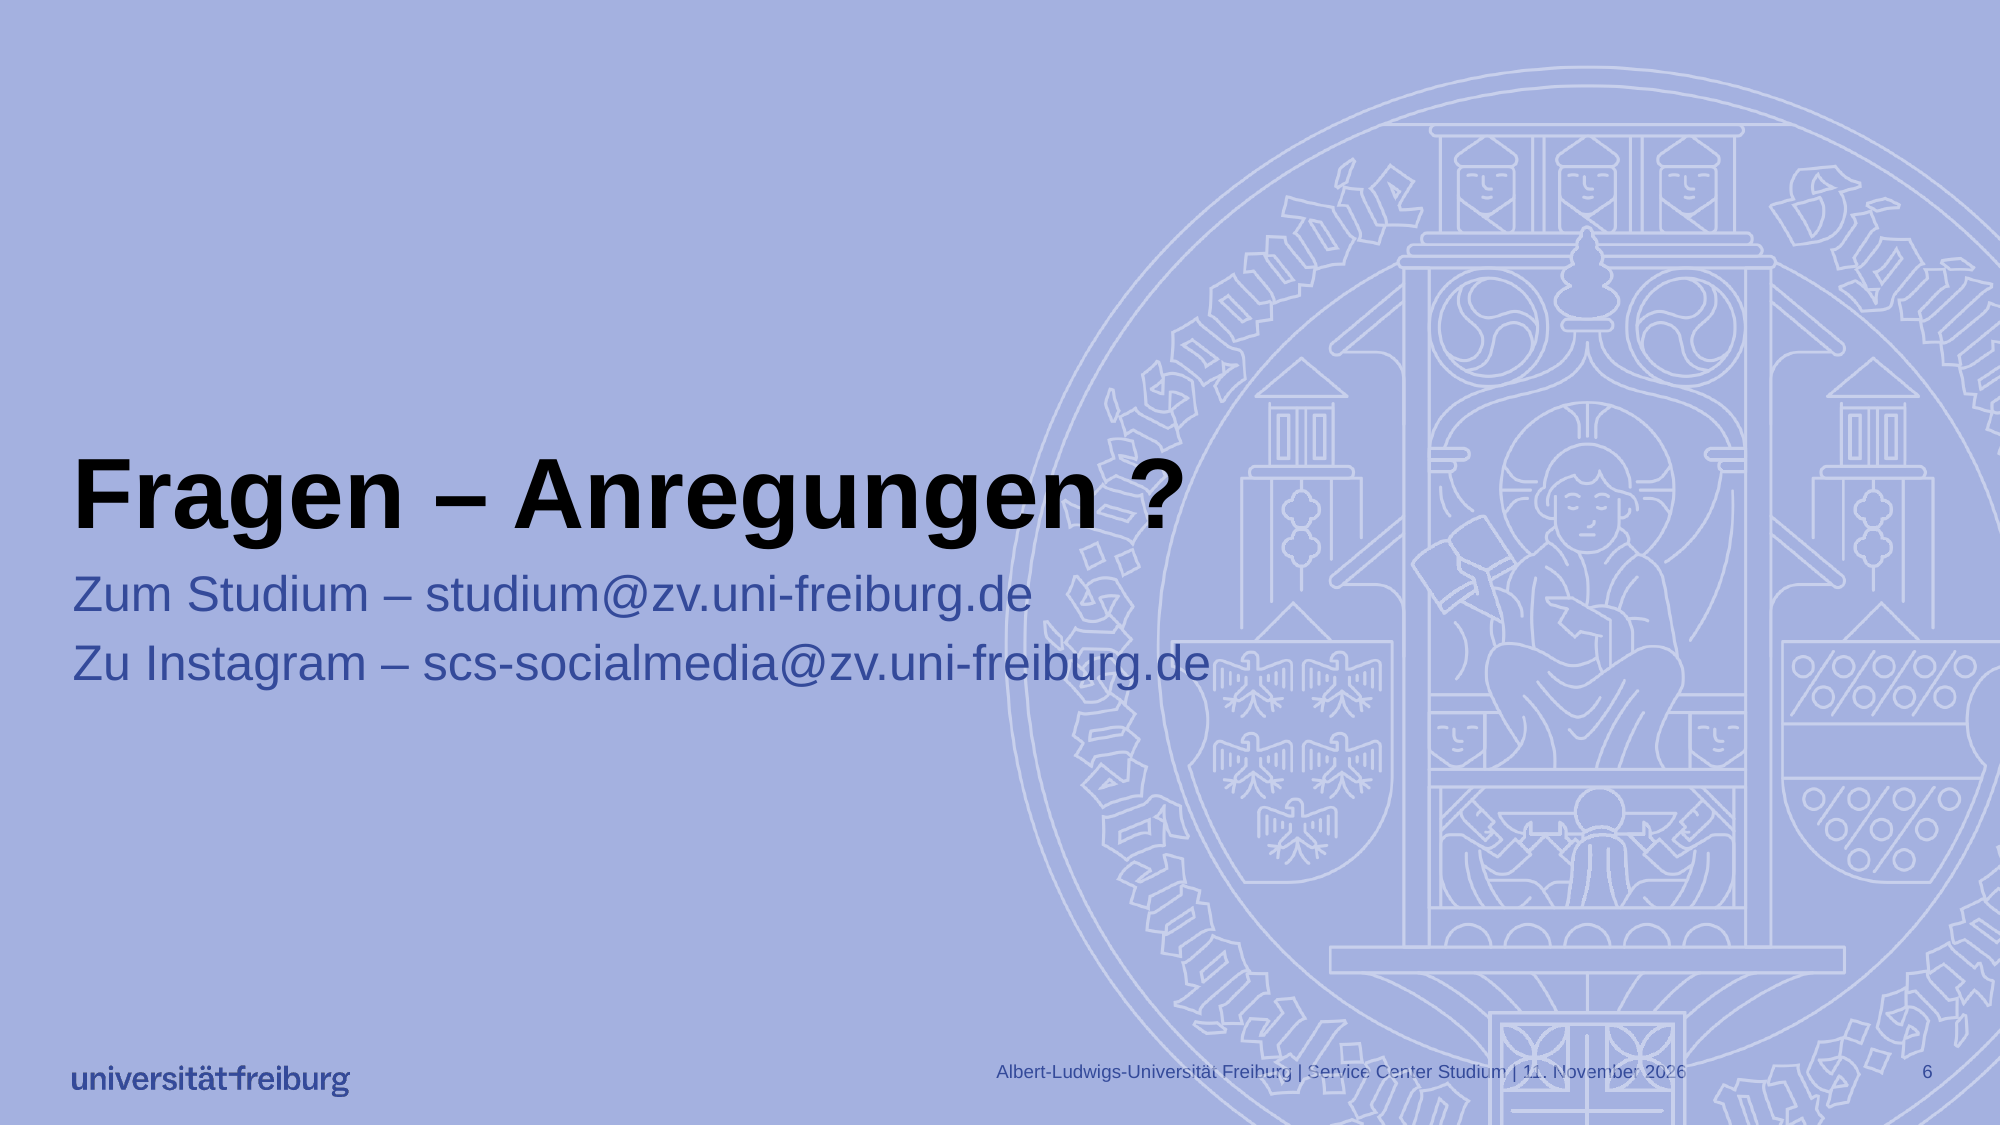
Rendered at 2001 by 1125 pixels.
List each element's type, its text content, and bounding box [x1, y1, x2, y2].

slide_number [1517, 1060, 1754, 1090]
footer Albert-Ludwigs-Universität Freiburg | Service Center Studium | [488, 1060, 1517, 1090]
picture [72, 1065, 351, 1097]
slide_number 6 [1873, 1060, 1933, 1090]
list Zum Studium – studium@zv.uni-freiburg.de Zu Instagram – scs-socialmedia@zv.uni-freiburg.de [72, 562, 1933, 723]
title Fragen – Anregungen ? [72, 308, 1933, 546]
